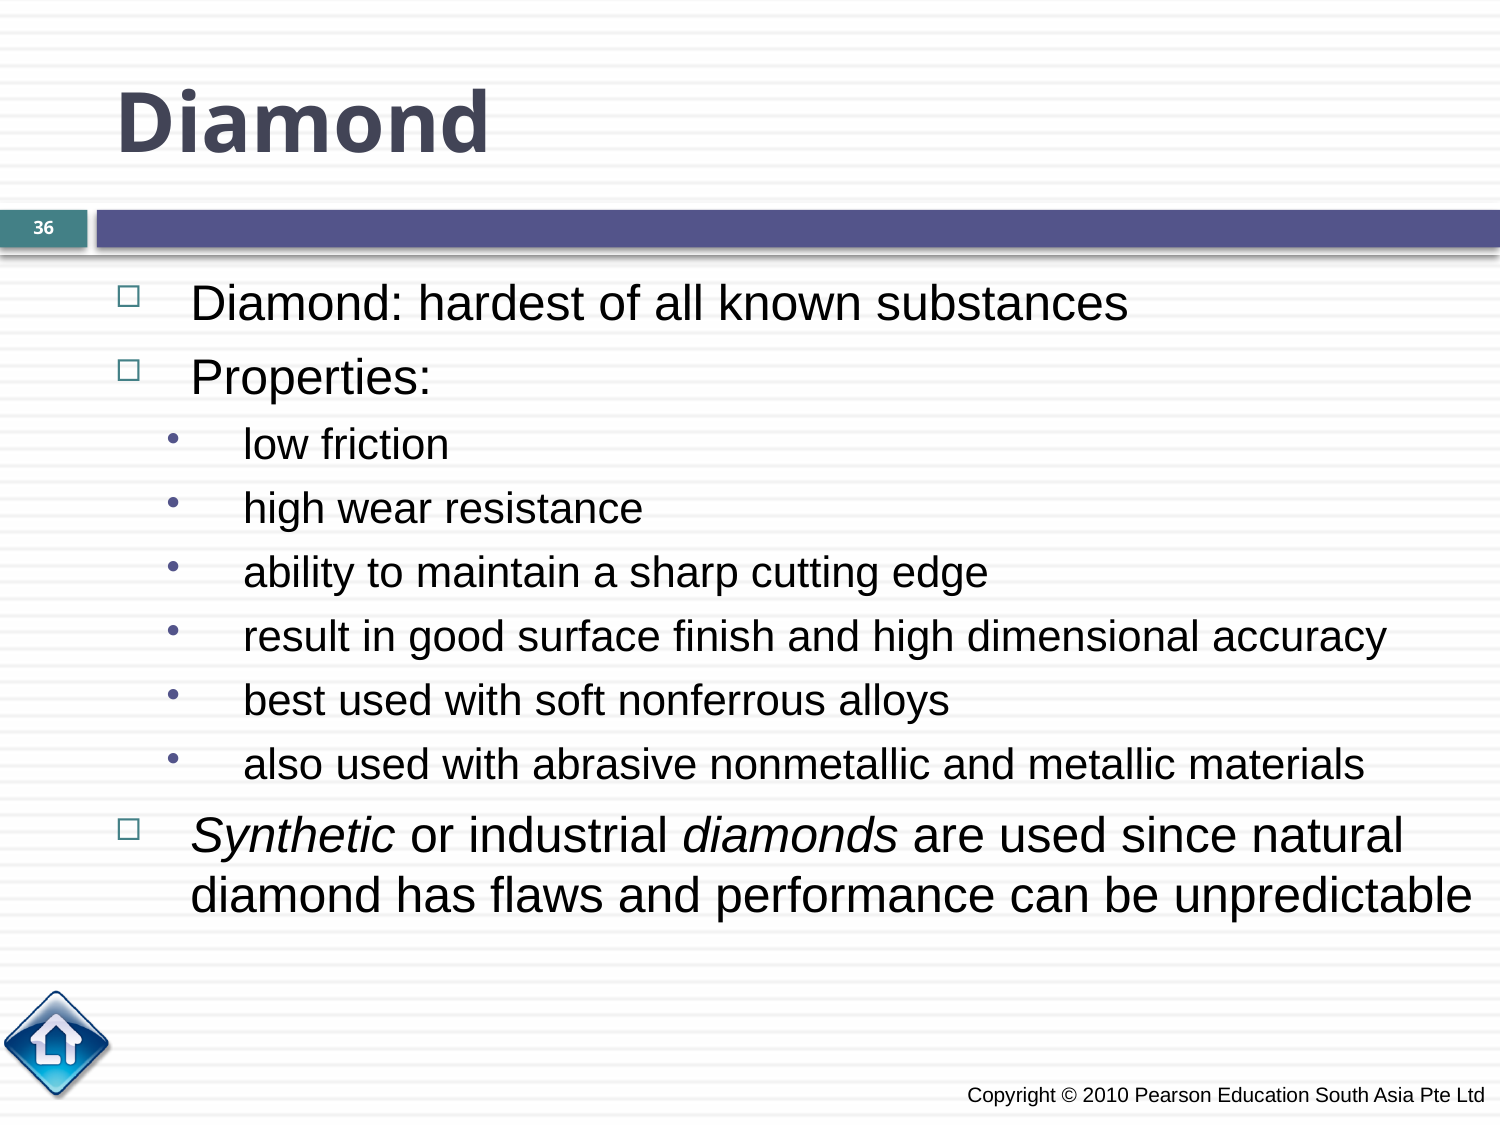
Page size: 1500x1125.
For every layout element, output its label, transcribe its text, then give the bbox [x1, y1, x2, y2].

picture [0, 987, 113, 1101]
title Diamond [99, 37, 1438, 200]
list Diamond: hardest of all known substances Properties: low friction high wear resistance ability to maintain a sharp cutting edge result in good surface finish and high dimensional accuracy best used with soft nonferrous alloys also used with abrasive nonmetallic and metallic materials Synthetic or industrial diamonds are used since natural diamond has flaws and performance can be unpredictable [100, 262, 1500, 1074]
text_box Copyright © 2010 Pearson Education South Asia Pte Ltd [0, 1074, 1500, 1113]
slide_number 36 [0, 208, 88, 249]
